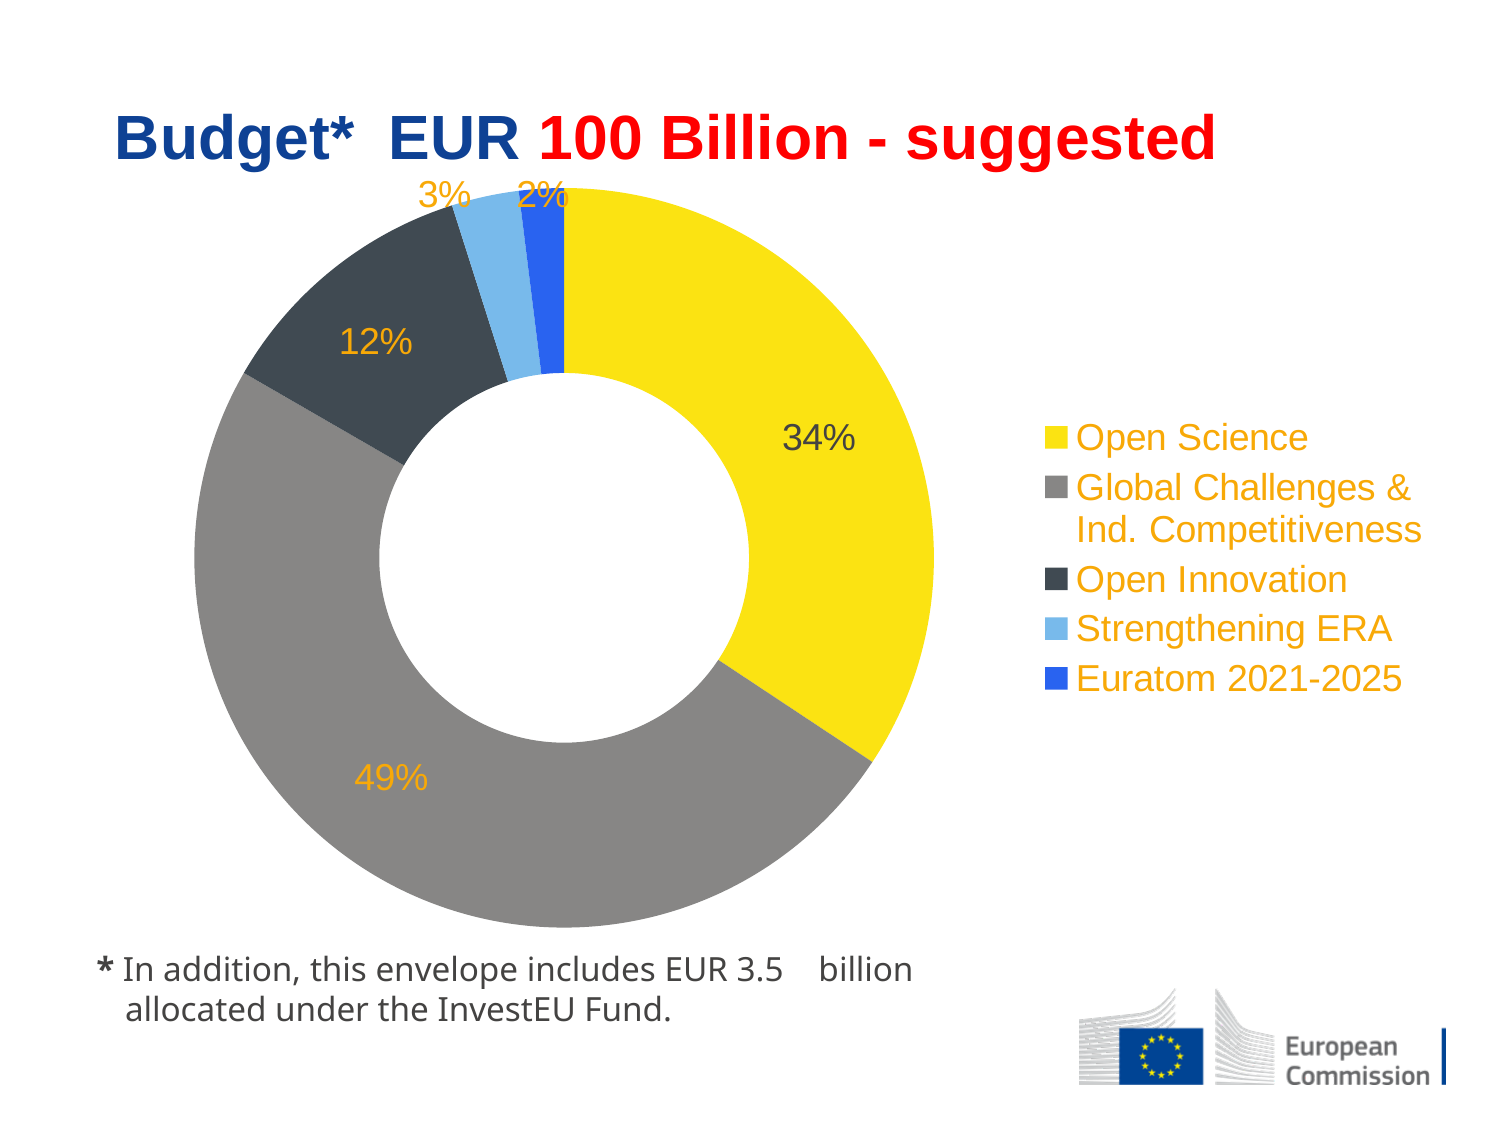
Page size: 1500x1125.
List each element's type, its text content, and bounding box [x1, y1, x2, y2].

text_box * In addition, this envelope includes EUR 3.5 billion allocated under the InvestEU Fund. [51, 940, 973, 1075]
title Budget* EUR 100 Billion - suggested [100, 90, 1366, 171]
chart [95, 172, 1448, 944]
picture [1078, 987, 1447, 1086]
